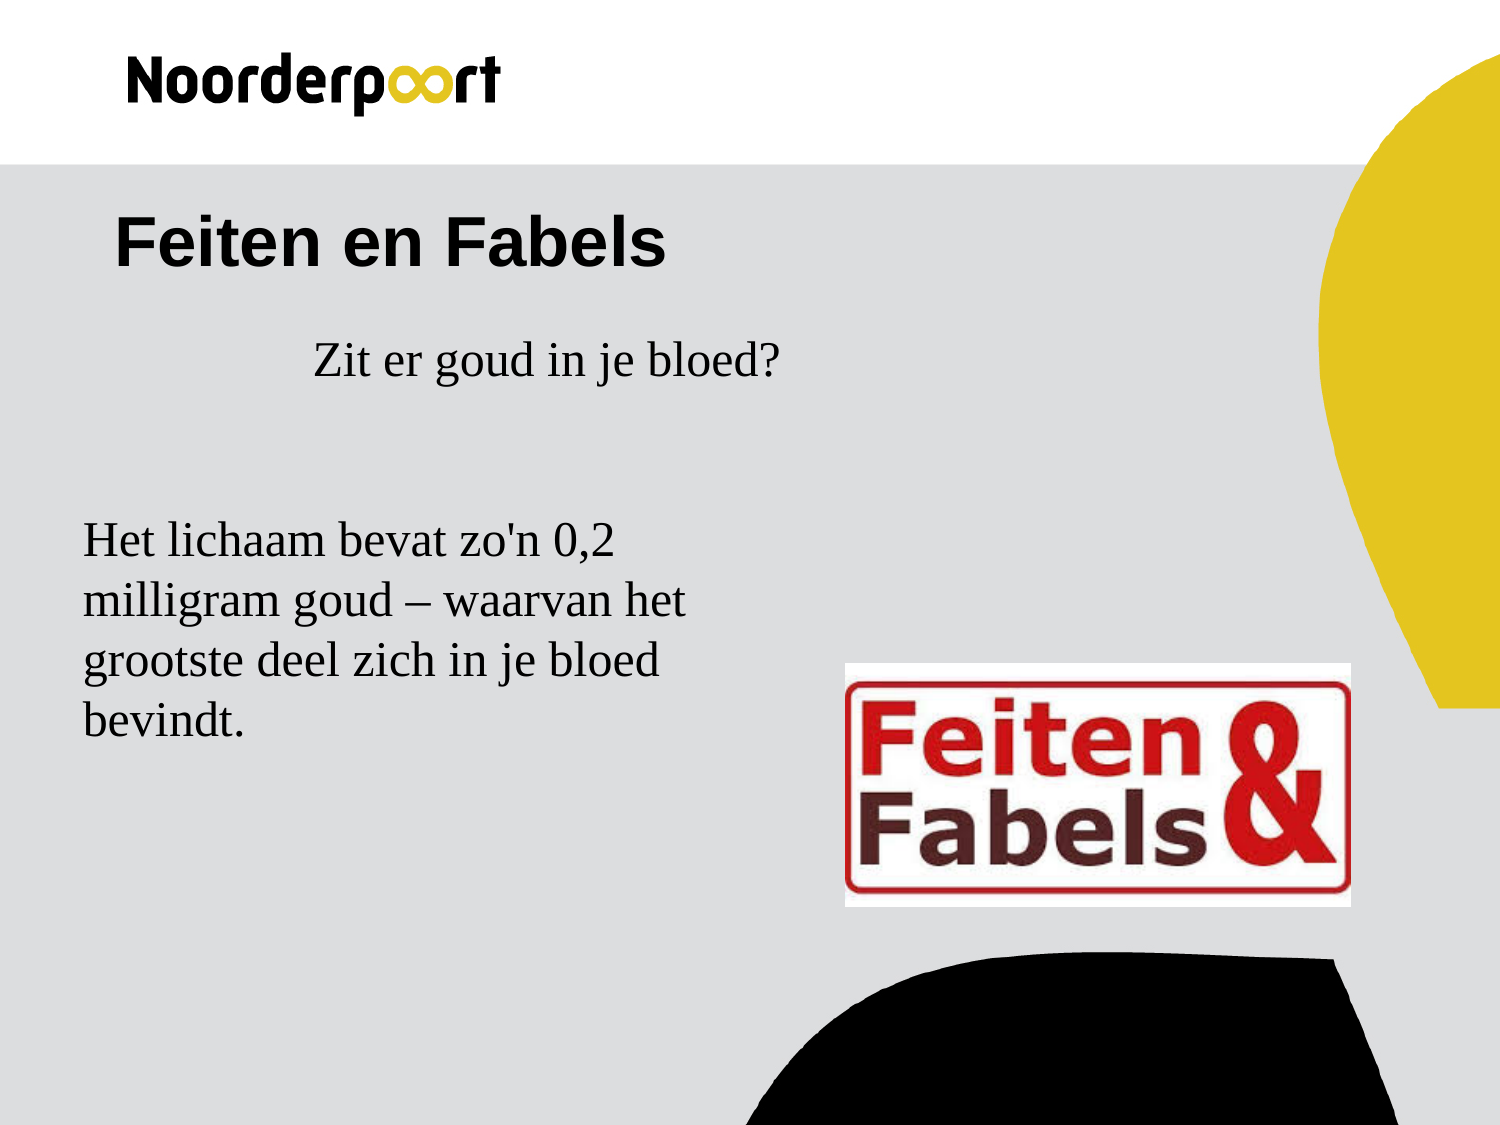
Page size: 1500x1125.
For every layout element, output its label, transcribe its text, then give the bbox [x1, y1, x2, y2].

text_box Het lichaam bevat zo'n 0,2 milligram goud – waarvan het grootste deel zich in je bloed bevindt. [68, 498, 787, 754]
title Feiten en Fabels [99, 185, 1283, 292]
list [845, 662, 1351, 908]
picture [0, 0, 1500, 1125]
text_box Zit er goud in je bloed? [297, 319, 1432, 395]
